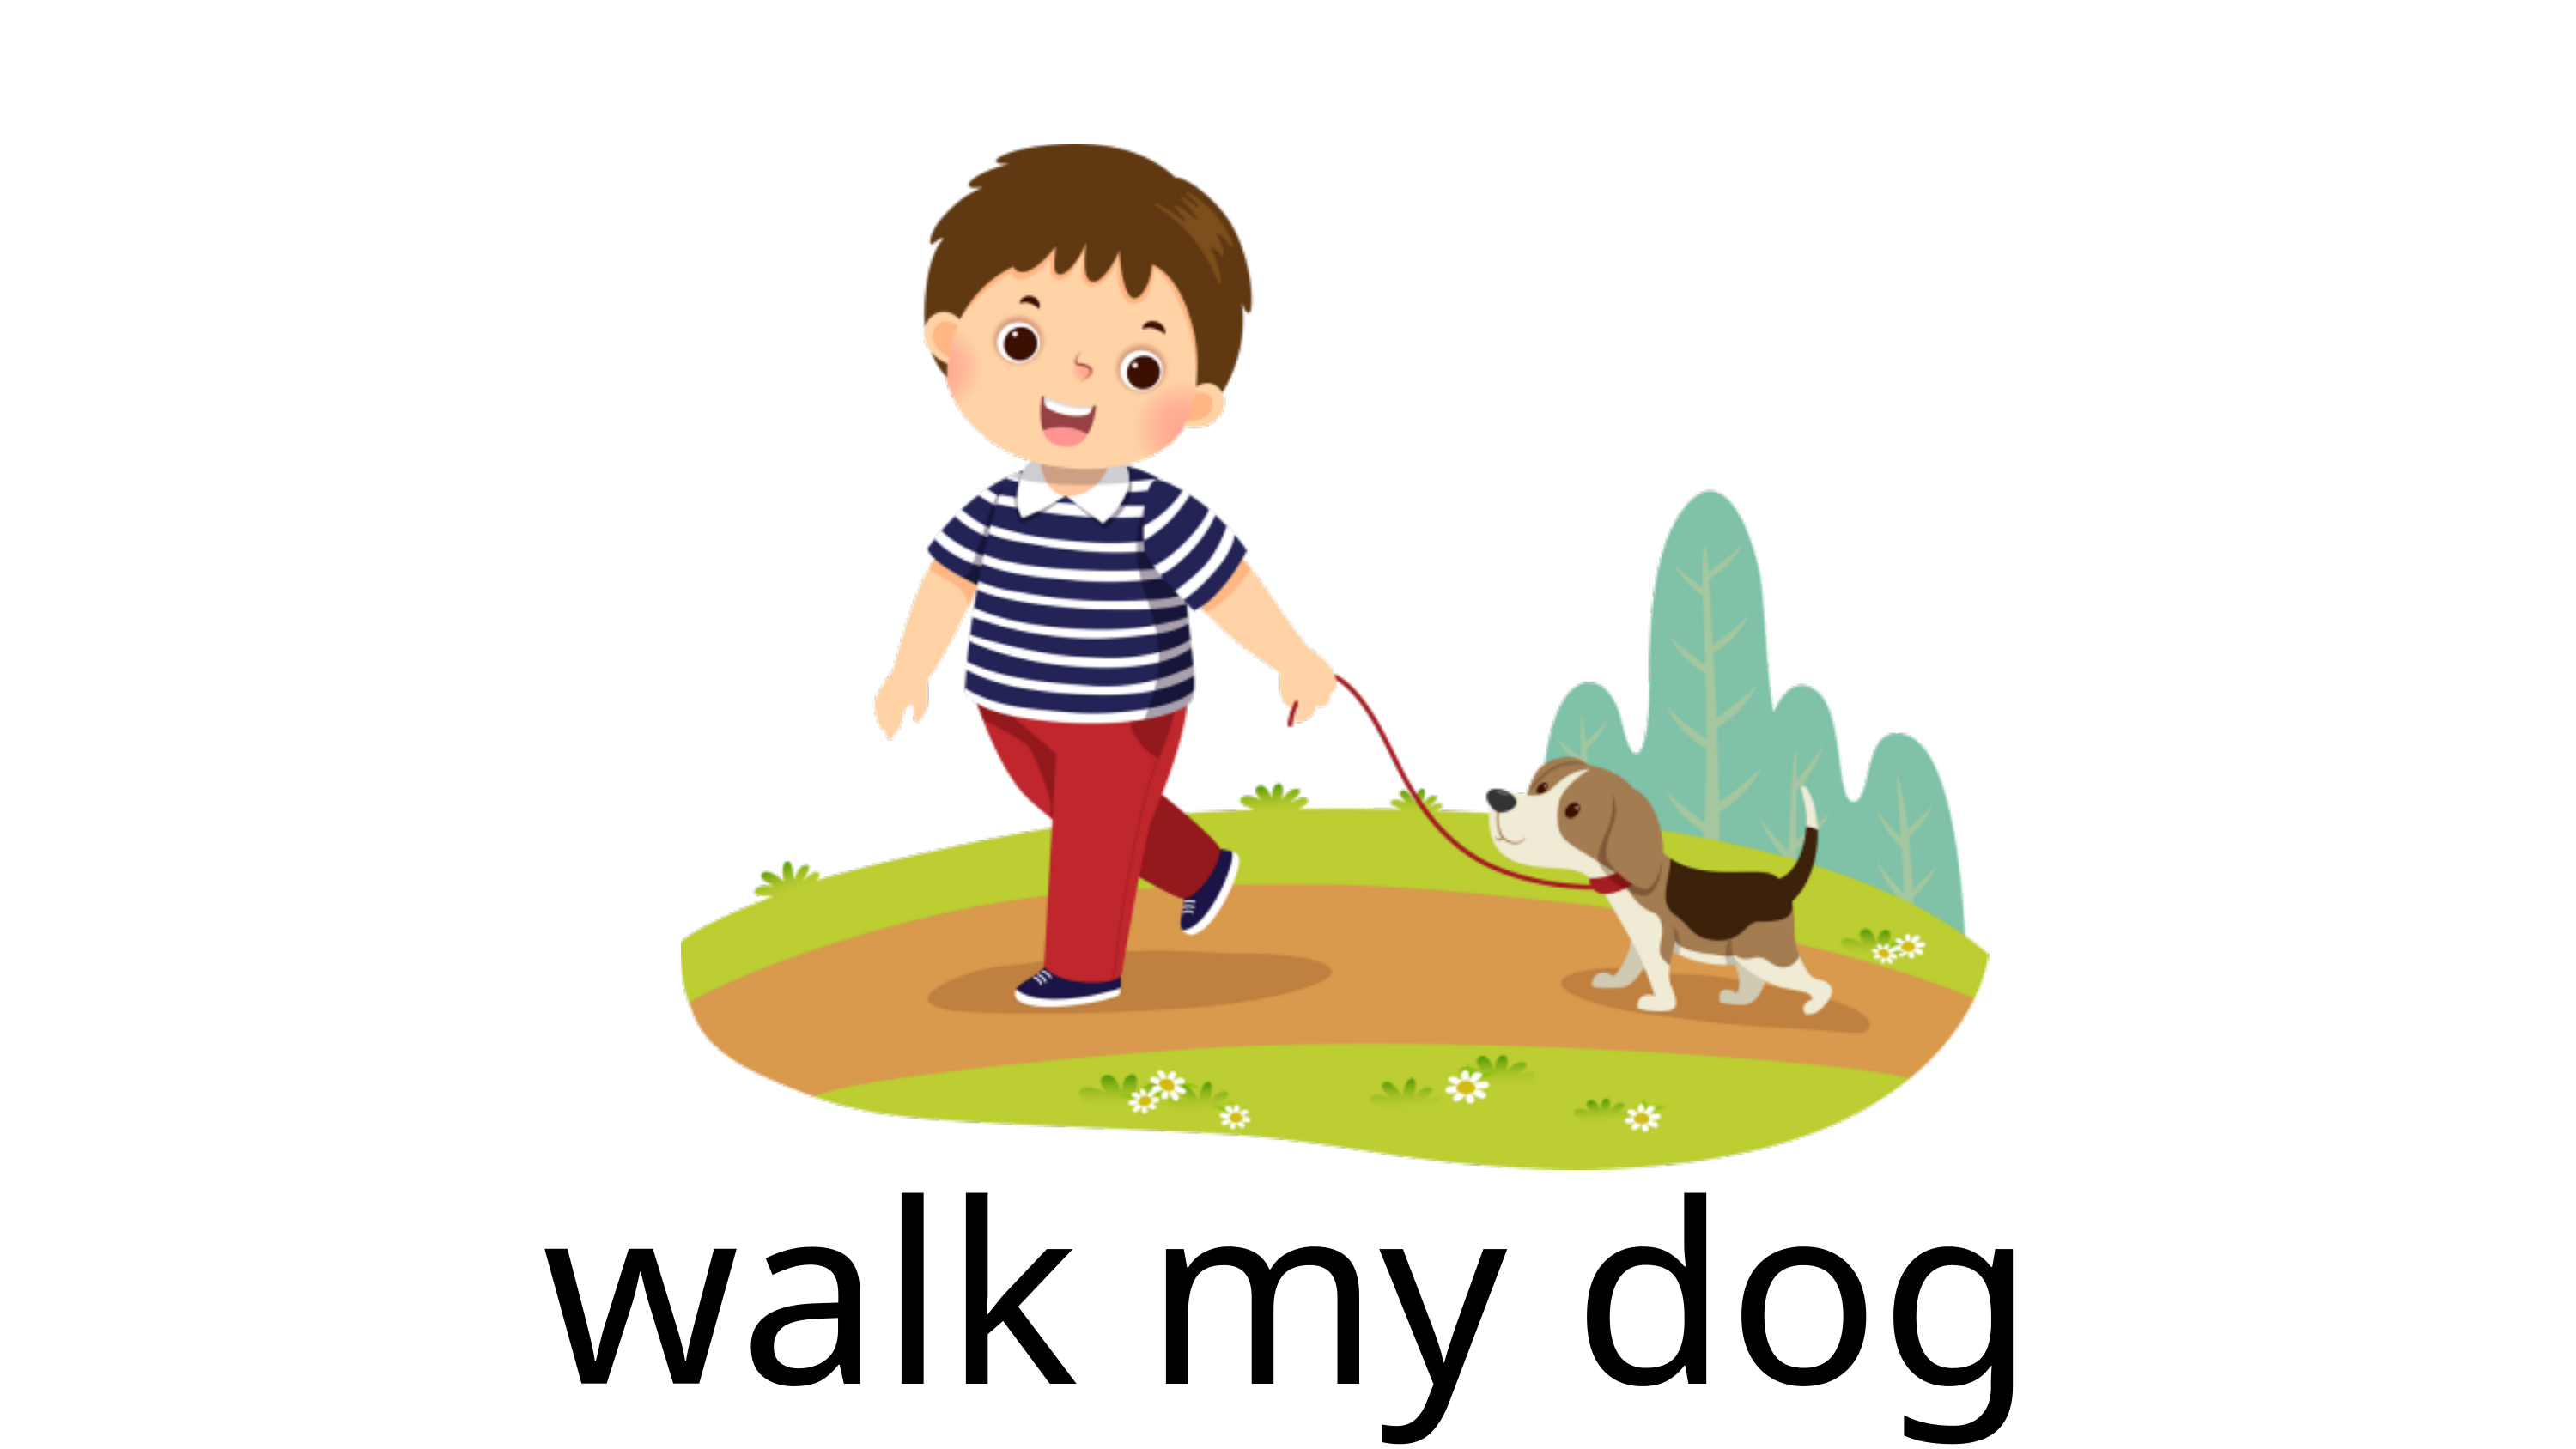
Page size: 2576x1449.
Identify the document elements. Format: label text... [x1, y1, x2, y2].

text_box walk my dog [350, 1208, 2226, 1435]
picture [681, 144, 1990, 1171]
